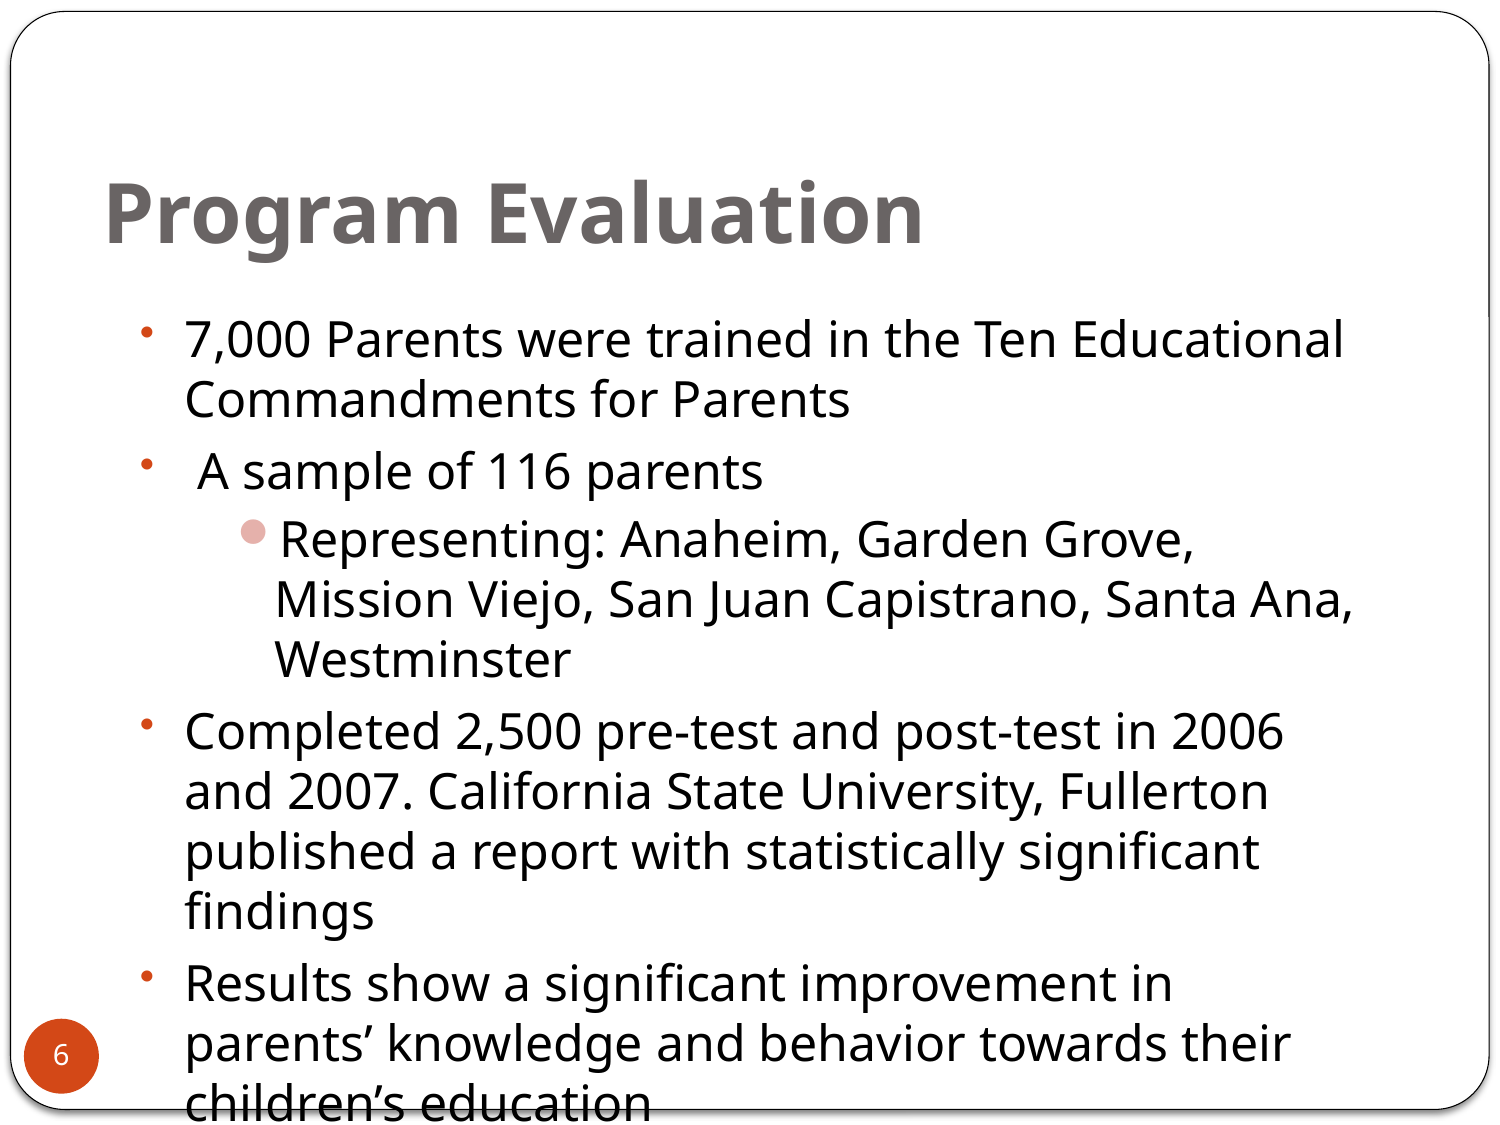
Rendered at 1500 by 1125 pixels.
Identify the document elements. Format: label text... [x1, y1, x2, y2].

list 7,000 Parents were trained in the Ten Educational Commandments for Parents A sample of 116 parents Representing: Anaheim, Garden Grove, Mission Viejo, San Juan Capistrano, Santa Ana, Westminster Completed 2,500 pre-test and post-test in 2006 and 2007. California State University, Fullerton published a report with statistically significant findings Results show a significant improvement in parents’ knowledge and behavior towards their children’s education [125, 299, 1388, 1100]
slide_number 6 [23, 1018, 99, 1094]
title Program Evaluation [87, 87, 1275, 275]
